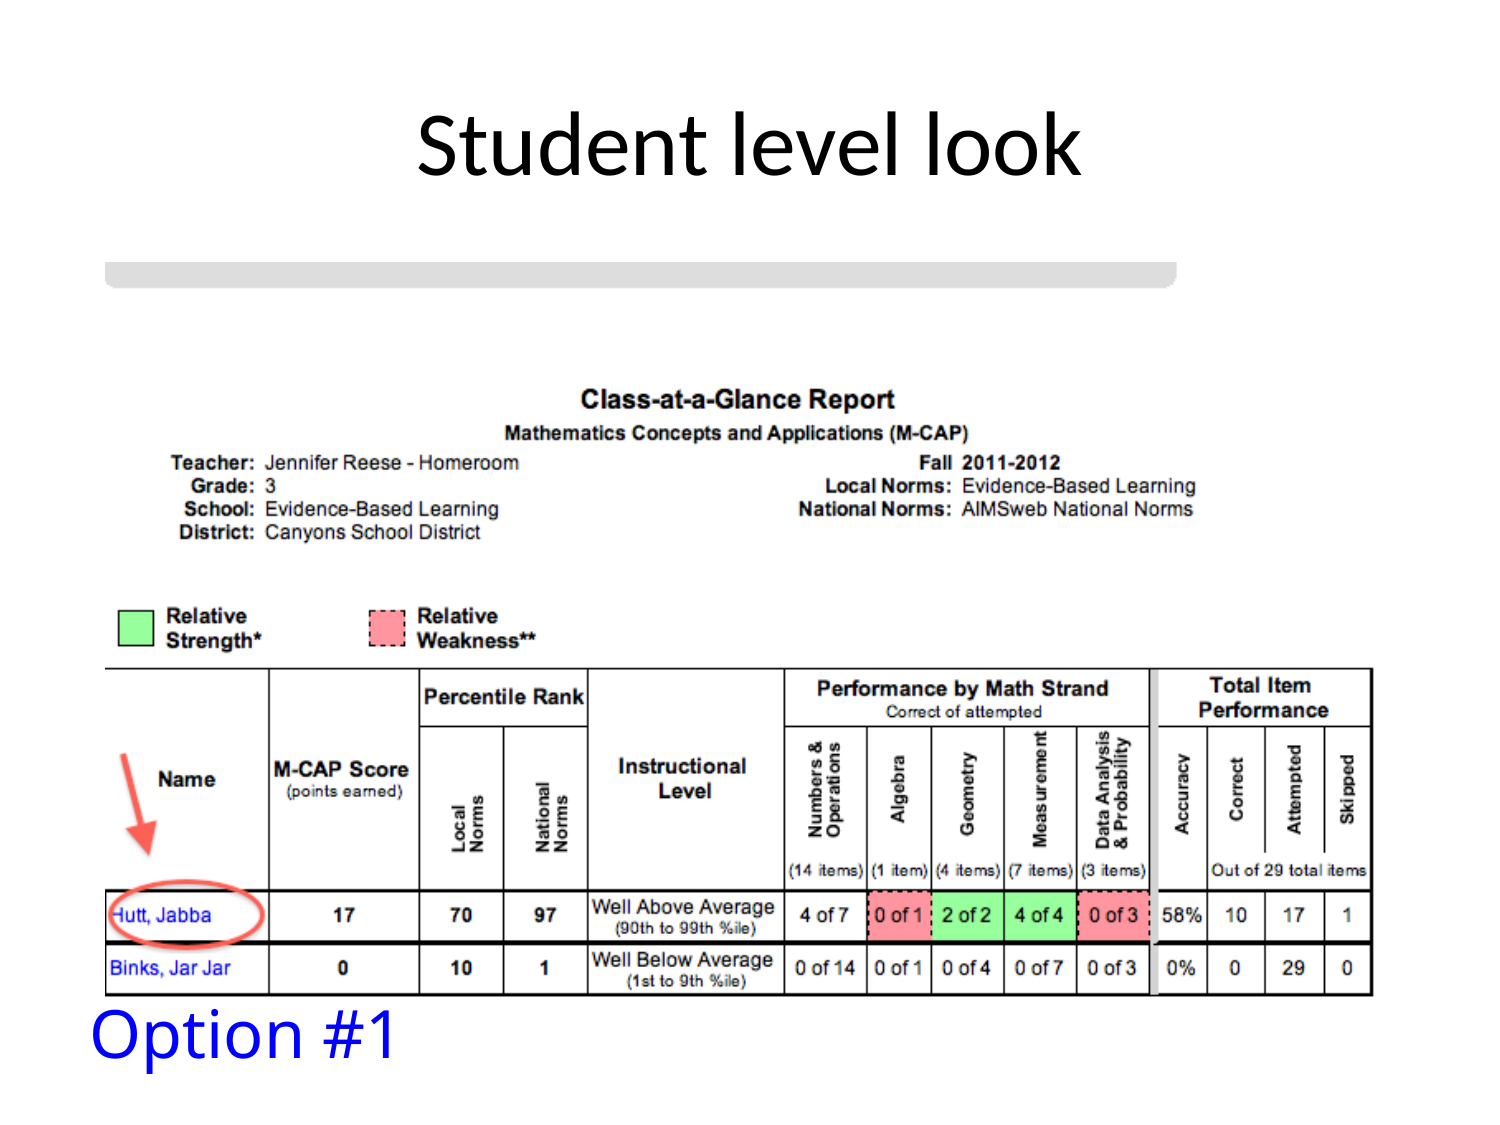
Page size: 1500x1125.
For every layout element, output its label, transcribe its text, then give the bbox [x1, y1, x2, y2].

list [74, 262, 1426, 1006]
title Student level look [75, 45, 1425, 233]
text_box Option #1 [75, 1013, 518, 1079]
